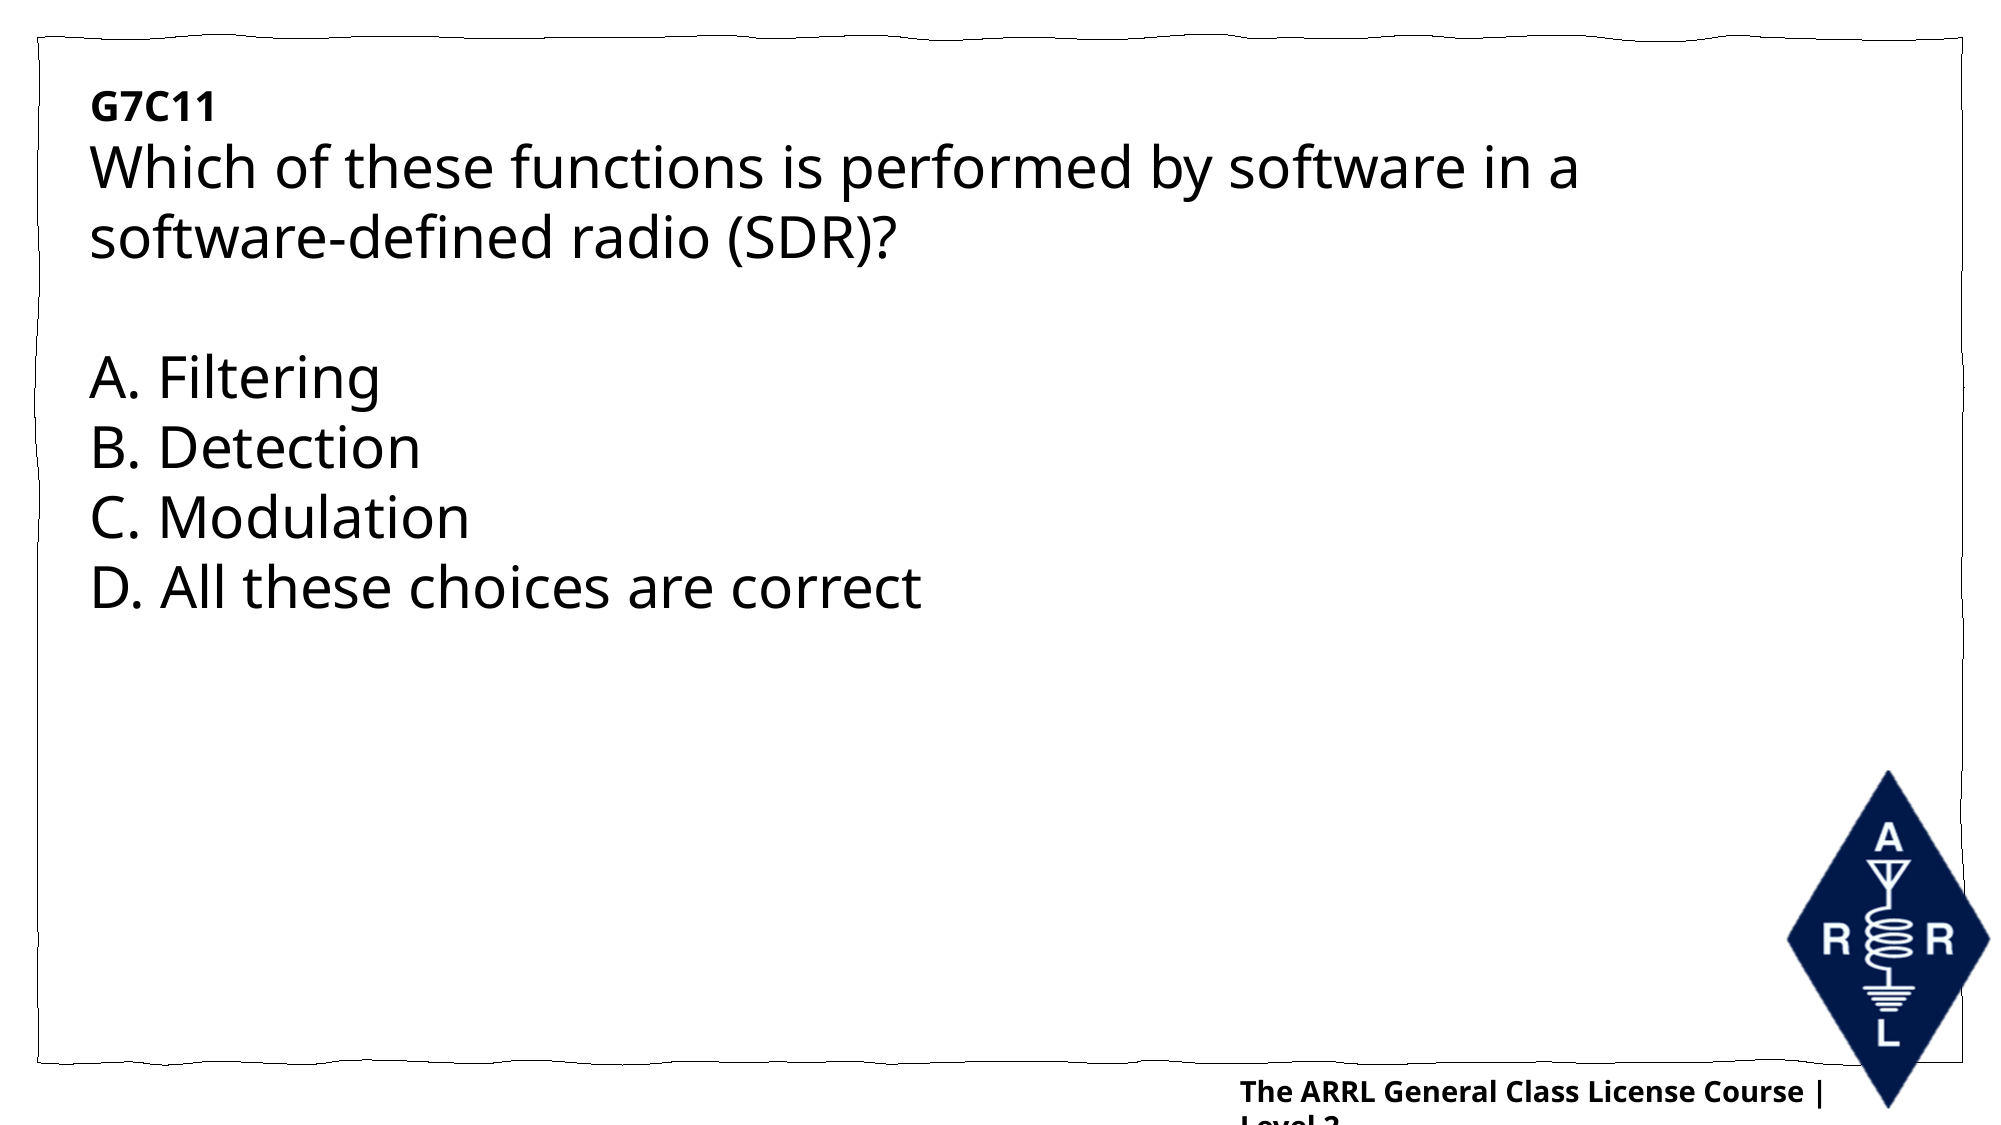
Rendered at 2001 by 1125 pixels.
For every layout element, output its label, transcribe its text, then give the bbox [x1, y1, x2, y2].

text_box G7C11 Which of these functions is performed by software in a software-defined radio (SDR)? A. Filtering B. Detection C. Modulation D. All these choices are correct [75, 72, 1850, 628]
picture [1773, 752, 1999, 1125]
